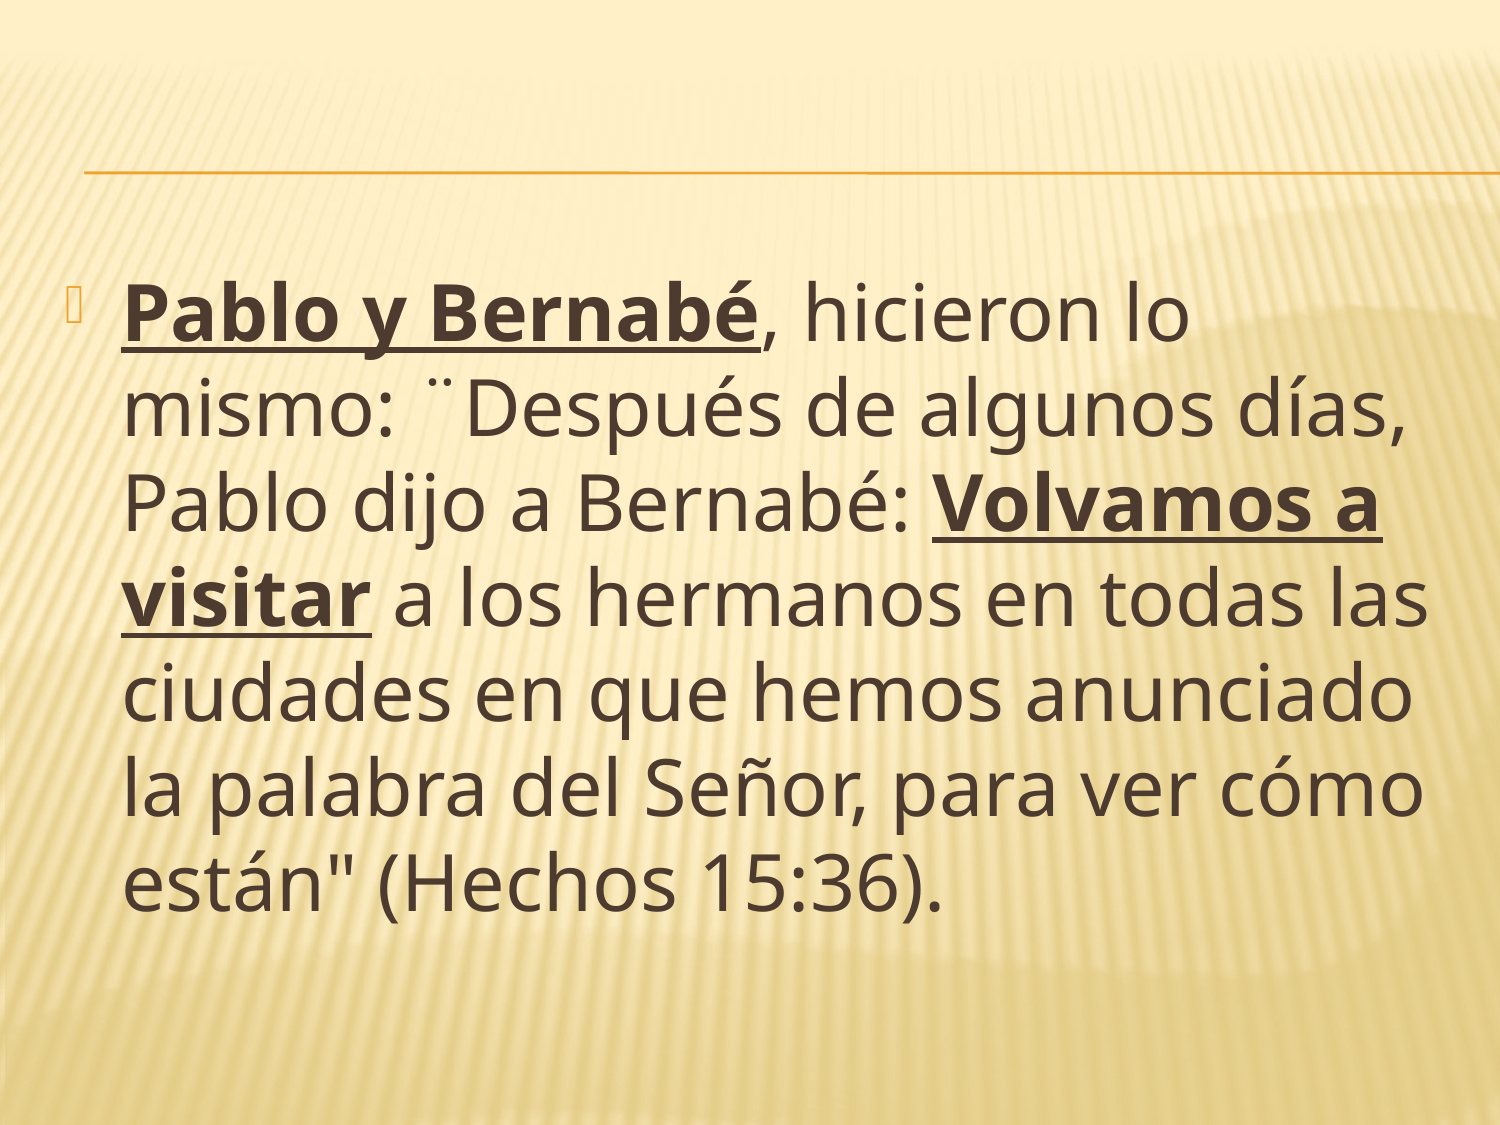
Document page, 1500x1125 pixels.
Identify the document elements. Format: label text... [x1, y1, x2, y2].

list Pablo y Bernabé, hicieron lo mismo: ¨Después de algunos días, Pablo dijo a Bernabé: Volvamos a visitar a los hermanos en todas las ciudades en que hemos anunciado la palabra del Señor, para ver cómo están" (Hechos 15:36). [50, 254, 1475, 998]
